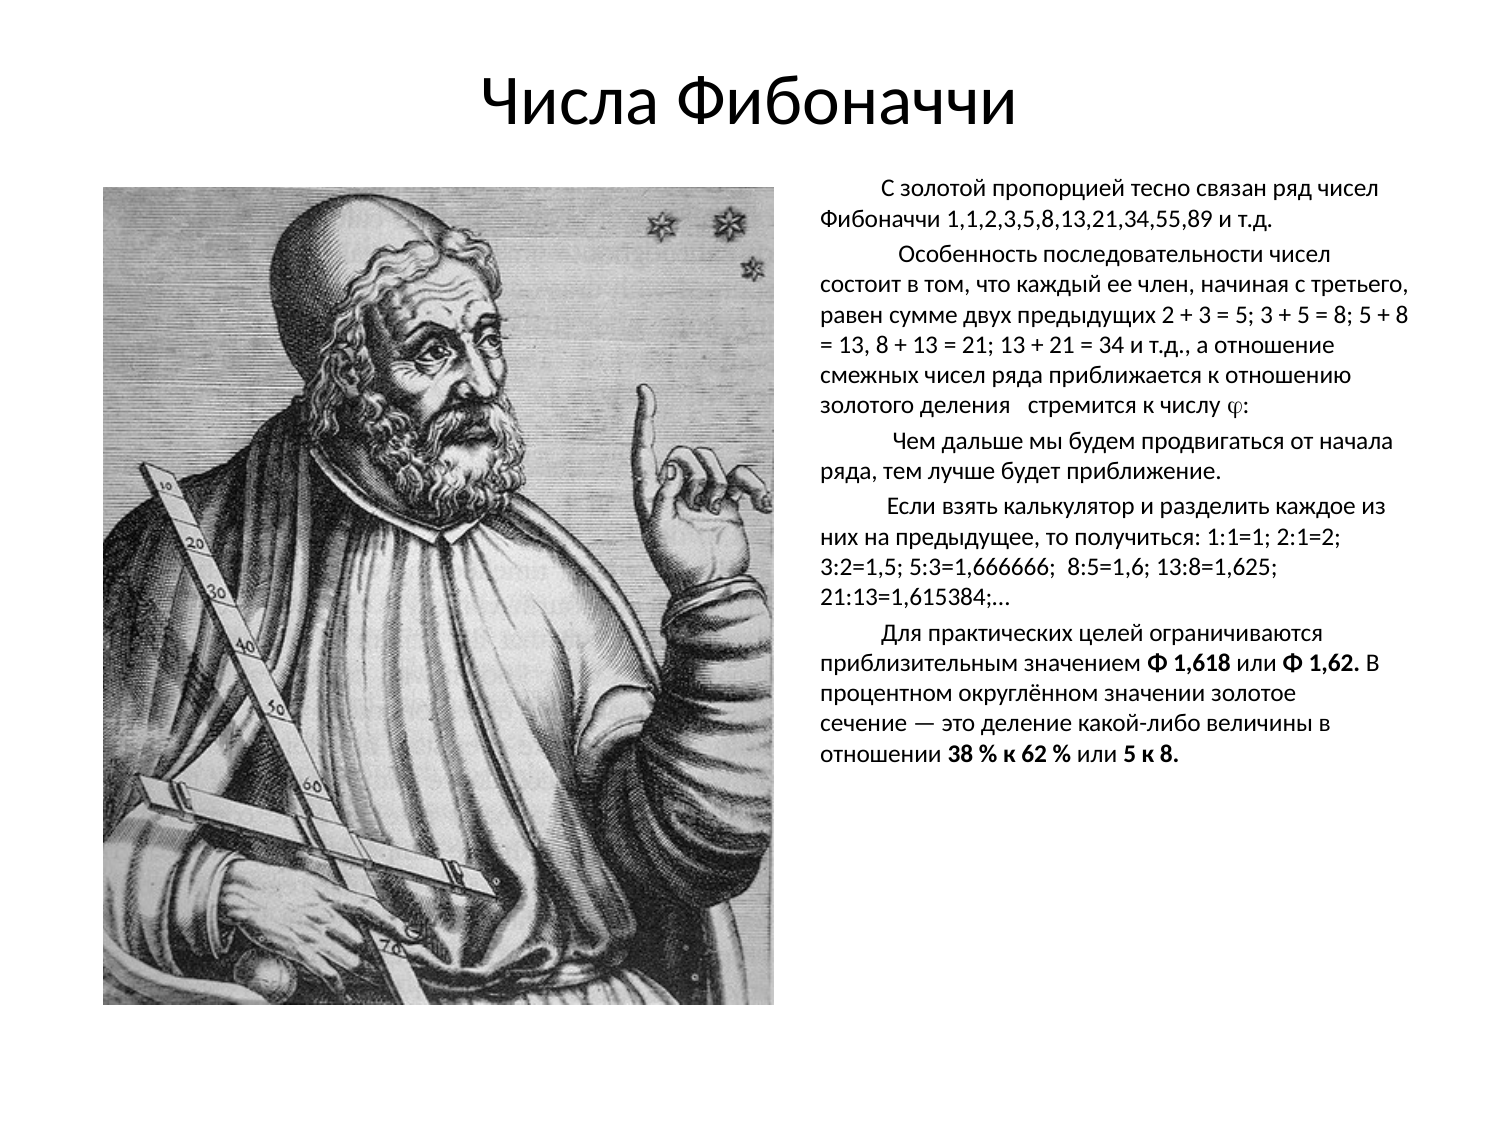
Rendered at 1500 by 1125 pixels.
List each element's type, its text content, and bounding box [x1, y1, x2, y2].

list С золотой пропорцией тесно связан ряд чисел Фибоначчи 1,1,2,3,5,8,13,21,34,55,89 и т.д. Особенность последовательности чисел состоит в том, что каждый ее член, начиная с третьего, равен сумме двух предыдущих 2 + 3 = 5; 3 + 5 = 8; 5 + 8 = 13, 8 + 13 = 21; 13 + 21 = 34 и т.д., а отношение смежных чисел ряда приближается к отношению золотого деления стремится к числу : Чем дальше мы будем продвигаться от начала ряда, тем лучше будет приближение. Если взять калькулятор и разделить каждое из них на предыдущее, то получиться: 1:1=1; 2:1=2; 3:2=1,5; 5:3=1,666666; 8:5=1,6; 13:8=1,625; 21:13=1,615384;… Для практических целей ограничиваются приблизительным значением Φ 1,618 или Φ 1,62. В процентном округлённом значении золотое сечение — это деление какой-либо величины в отношении 38 % к 62 % или 5 к 8. [762, 164, 1425, 1043]
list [103, 187, 774, 1006]
title Числа Фибоначчи [75, 45, 1425, 233]
